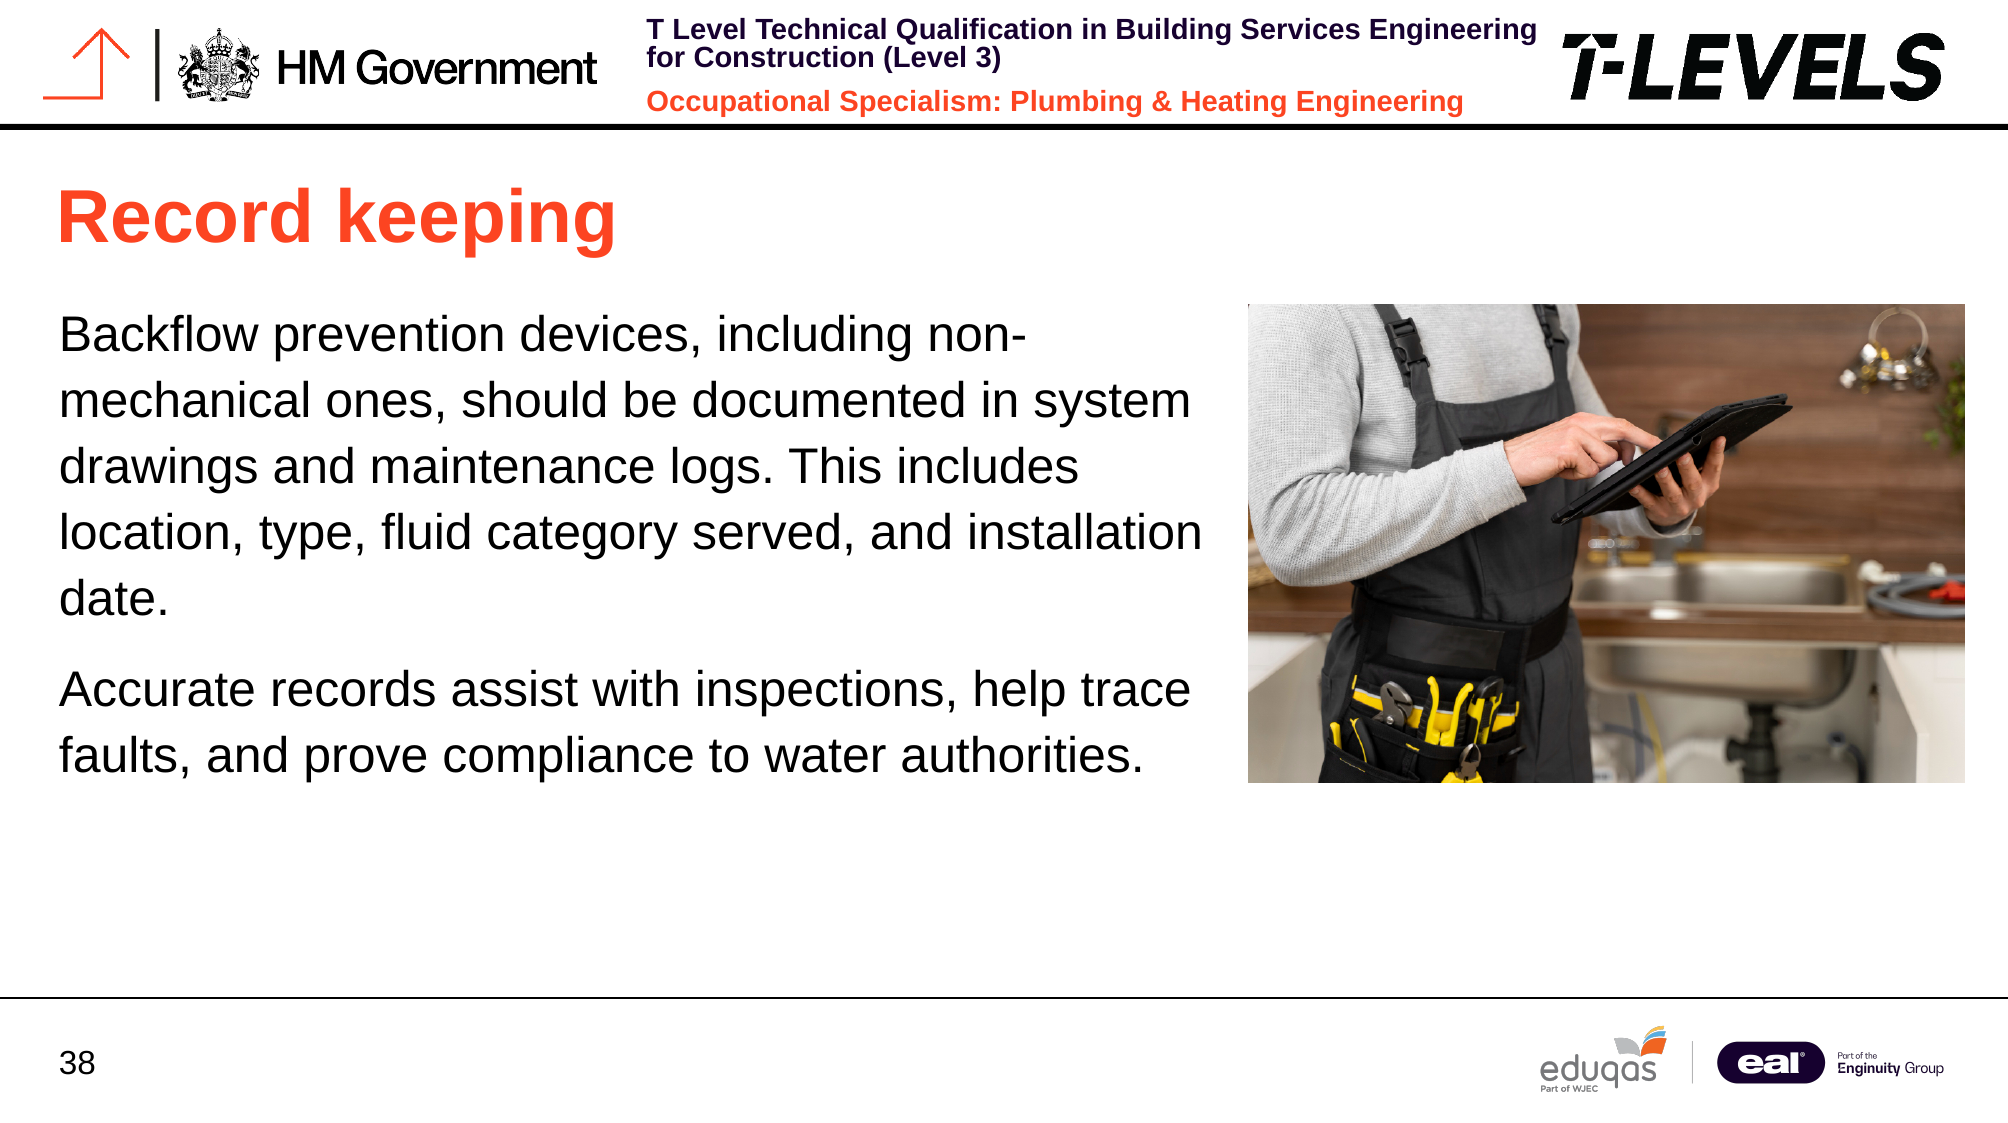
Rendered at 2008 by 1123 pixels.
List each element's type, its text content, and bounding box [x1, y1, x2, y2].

picture [1248, 304, 1966, 783]
list Backflow prevention devices, including non-mechanical ones, should be documented in system drawings and maintenance logs. This includes location, type, fluid category served, and installation date. Accurate records assist with inspections, help trace faults, and prove compliance to water authorities. [59, 295, 1241, 975]
picture [38, 27, 136, 100]
picture [155, 28, 597, 102]
picture [1535, 1021, 1949, 1097]
title Record keeping [41, 111, 1949, 314]
picture [1543, 25, 1964, 108]
